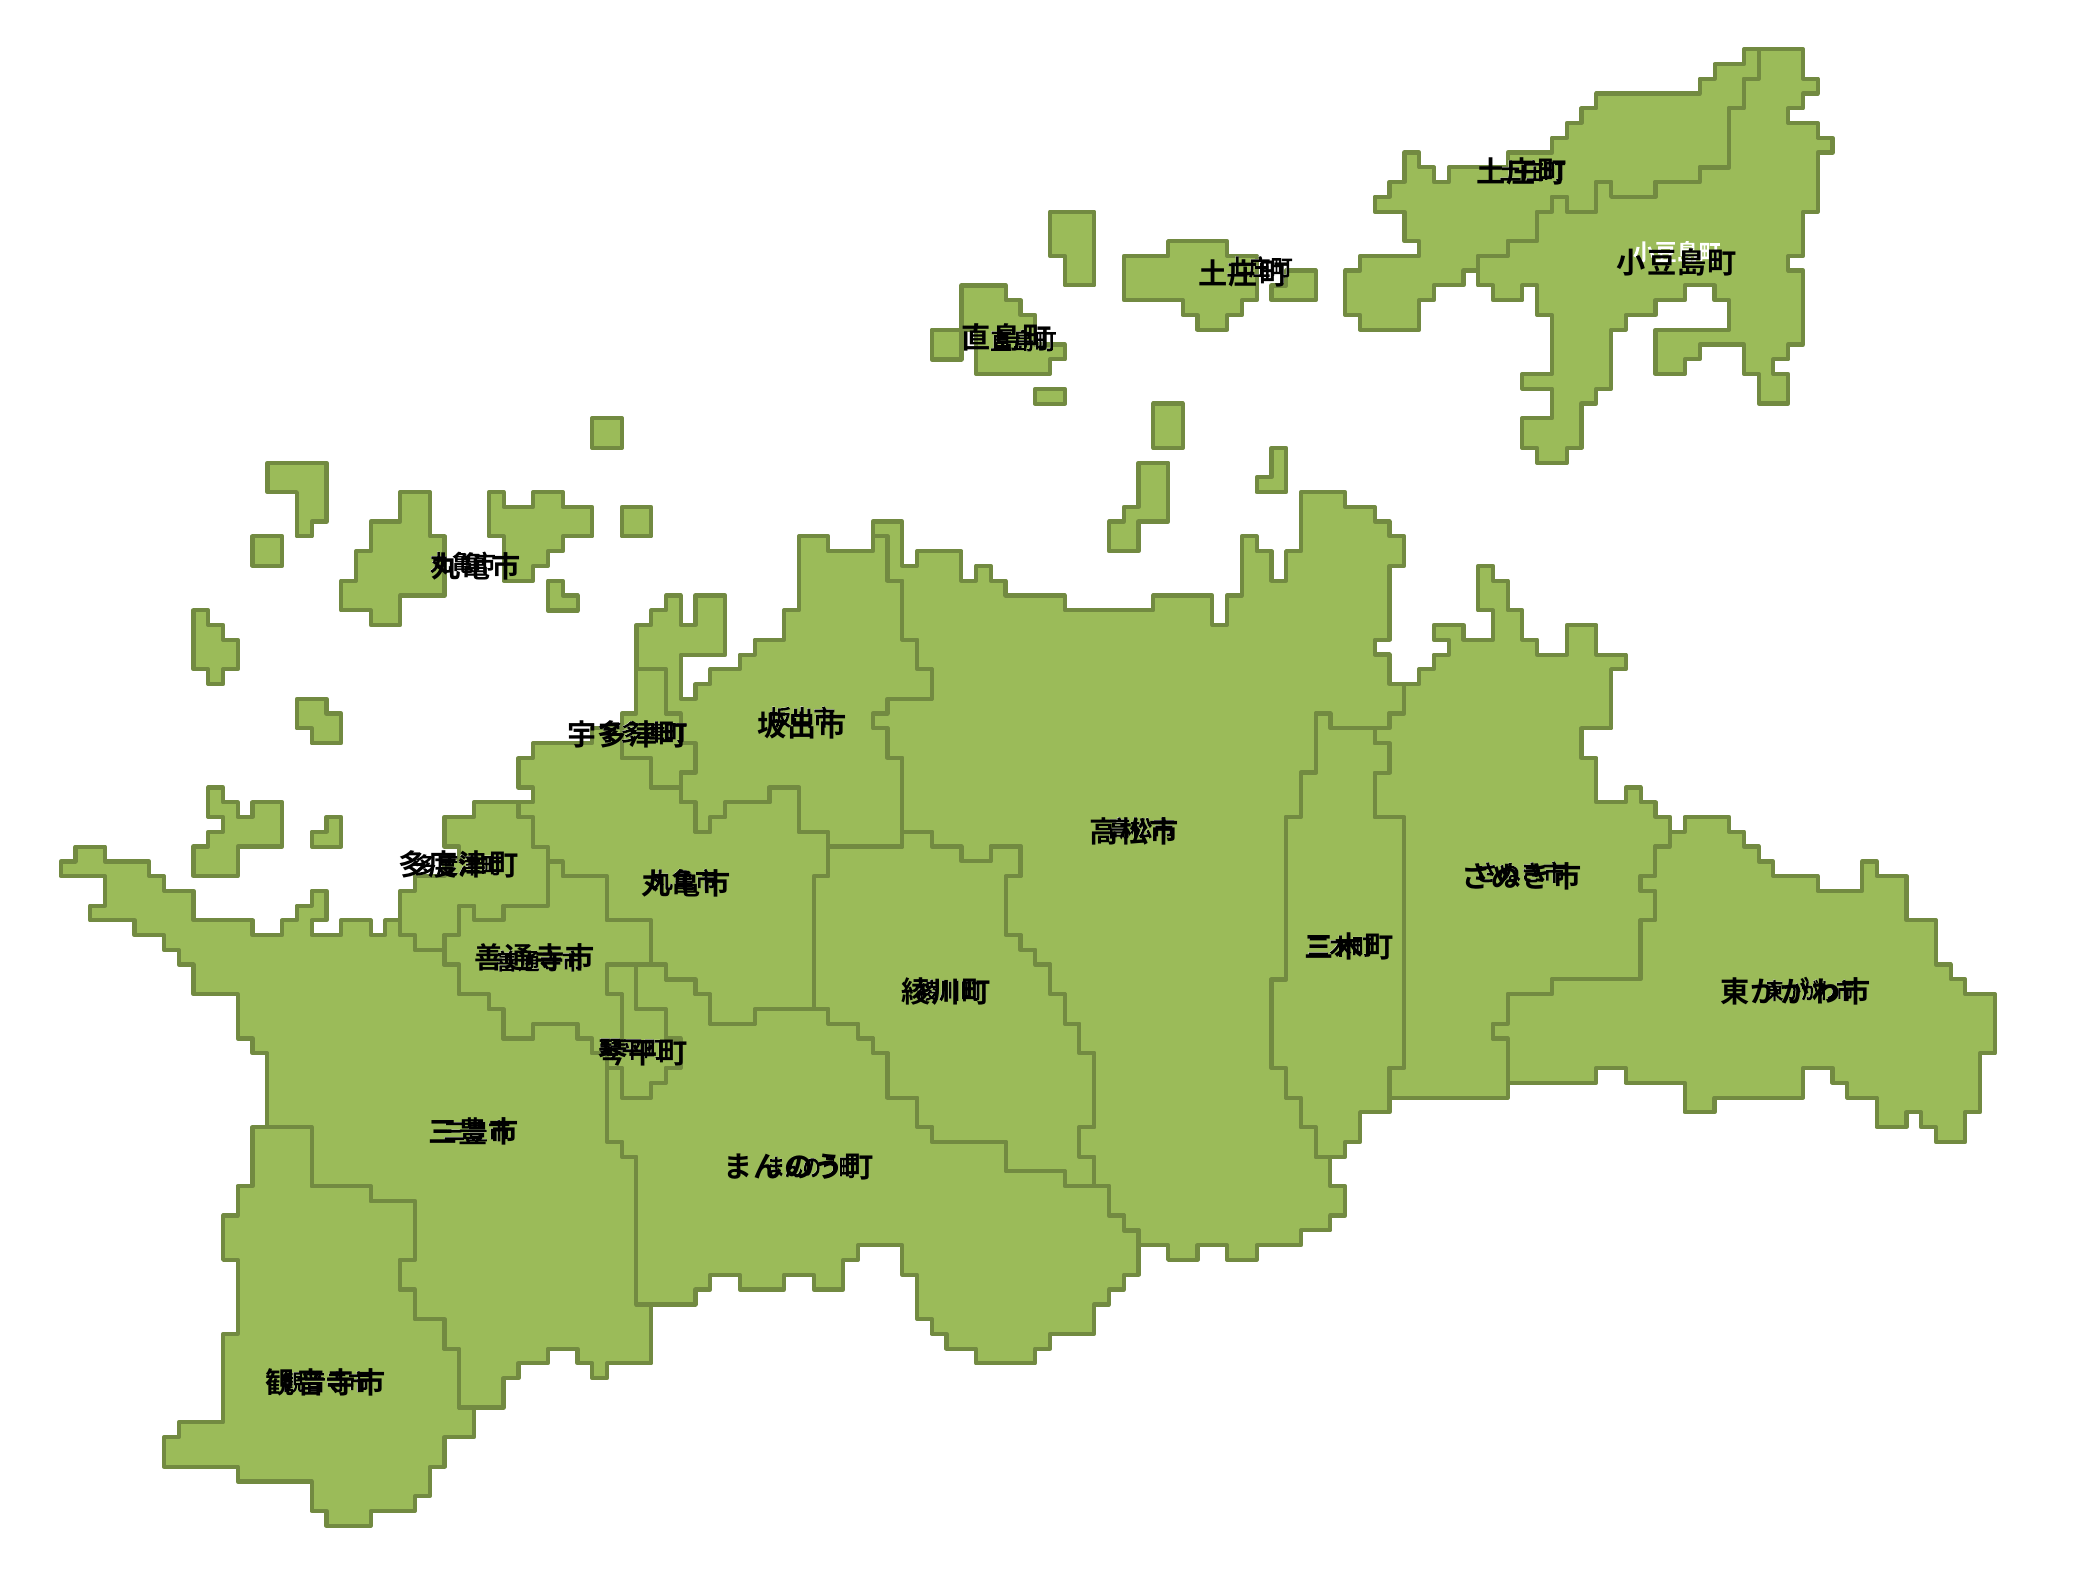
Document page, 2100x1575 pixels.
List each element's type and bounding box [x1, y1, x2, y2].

text_box [60, 48, 1996, 1526]
